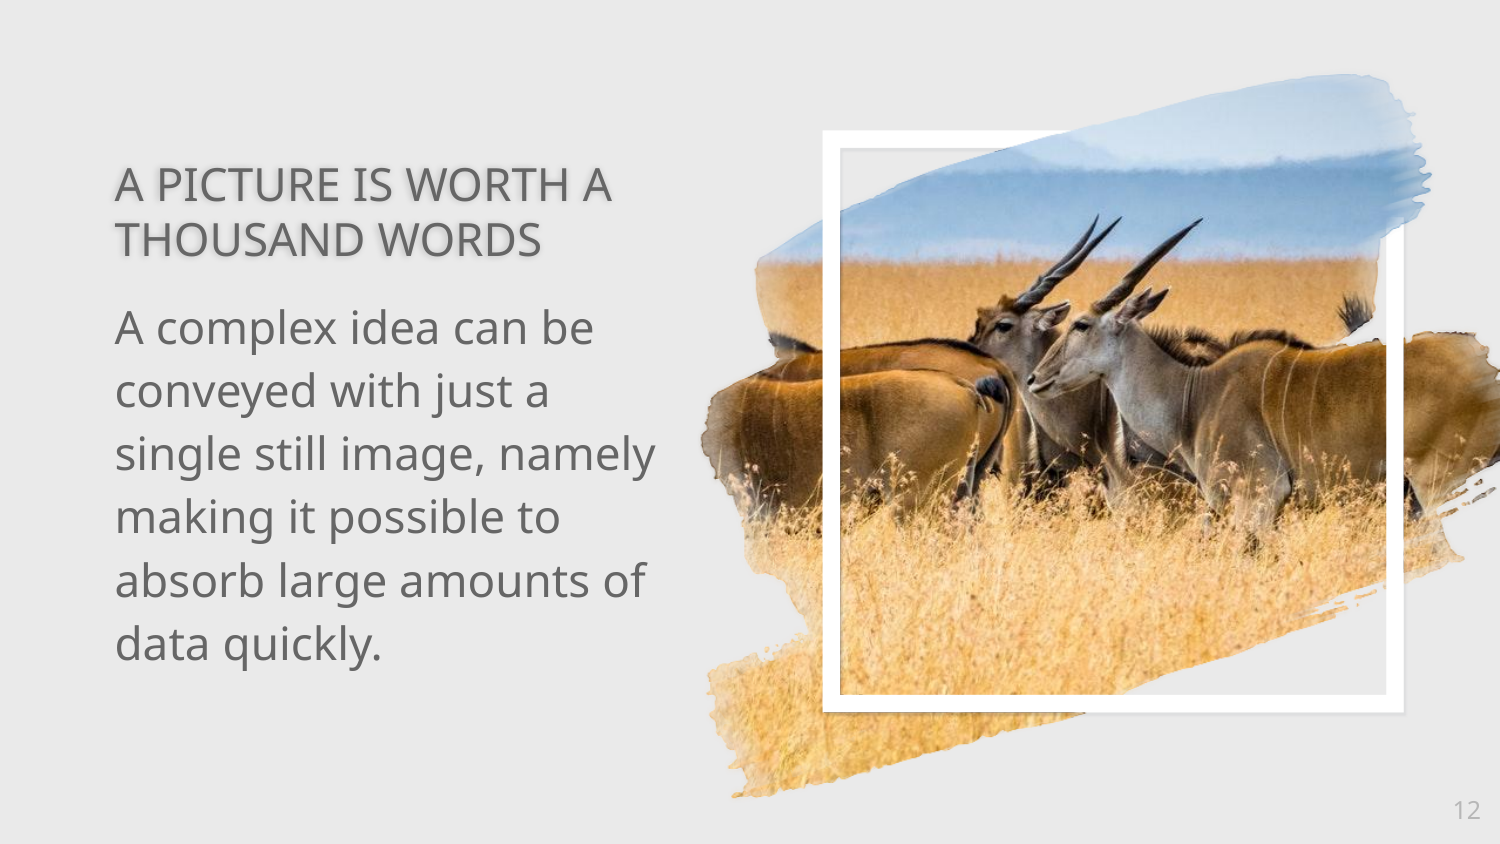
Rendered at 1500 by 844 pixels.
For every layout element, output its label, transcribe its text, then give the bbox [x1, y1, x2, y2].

picture [0, 0, 1500, 844]
title A PICTURE IS WORTH A THOUSAND WORDS [114, 129, 688, 266]
list A complex idea can be conveyed with just a single still image, namely making it possible to absorb large amounts of data quickly. [114, 290, 688, 715]
slide_number 12 [1391, 779, 1482, 844]
